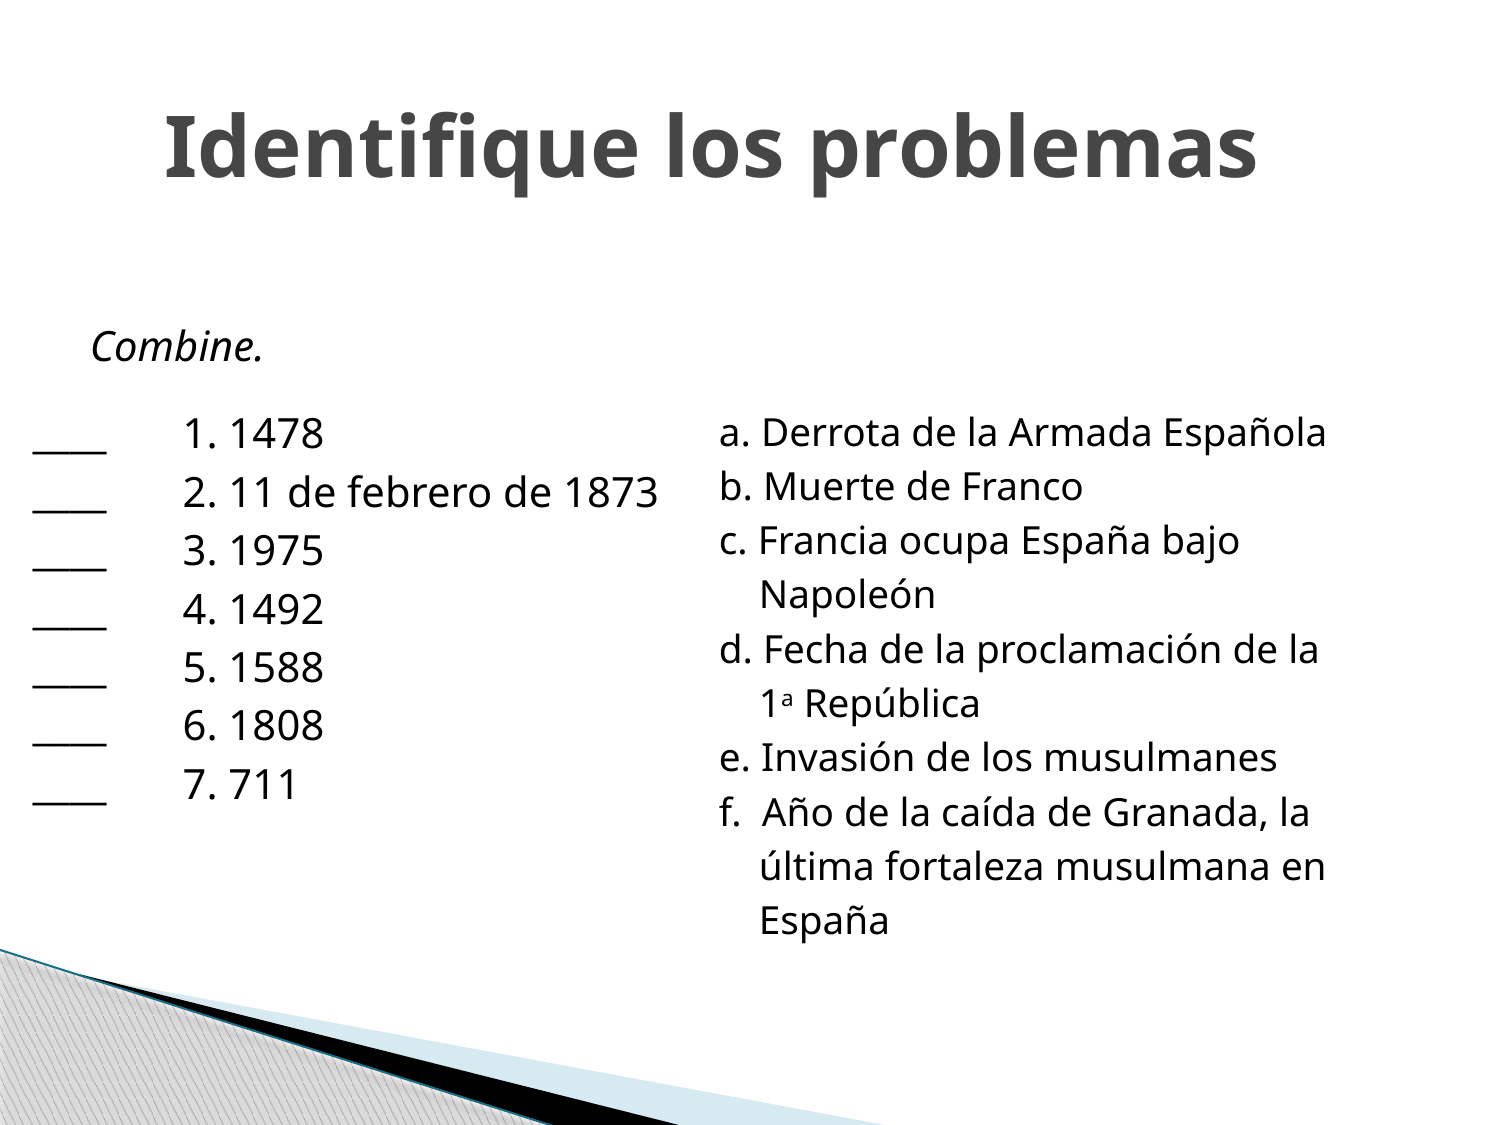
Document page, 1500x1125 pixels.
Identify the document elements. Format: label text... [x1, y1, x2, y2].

list a. Derrota de la Armada Española b. Muerte de Franco c. Francia ocupa España bajo Napoleón d. Fecha de la proclamación de la 1a República e. Invasión de los musulmanes f. Año de la caída de Granada, la última fortaleza musulmana en España [687, 399, 1438, 950]
text_box Combine. [75, 312, 500, 378]
list ____ 1. 1478 ____ 2. 11 de febrero de 1873 ____ 3. 1975 ____ 4. 1492 ____ 5. 1588 ____ 6. 1808 ____ 7. 711 [0, 399, 700, 1125]
title Identifique los problemas [150, 50, 1500, 238]
